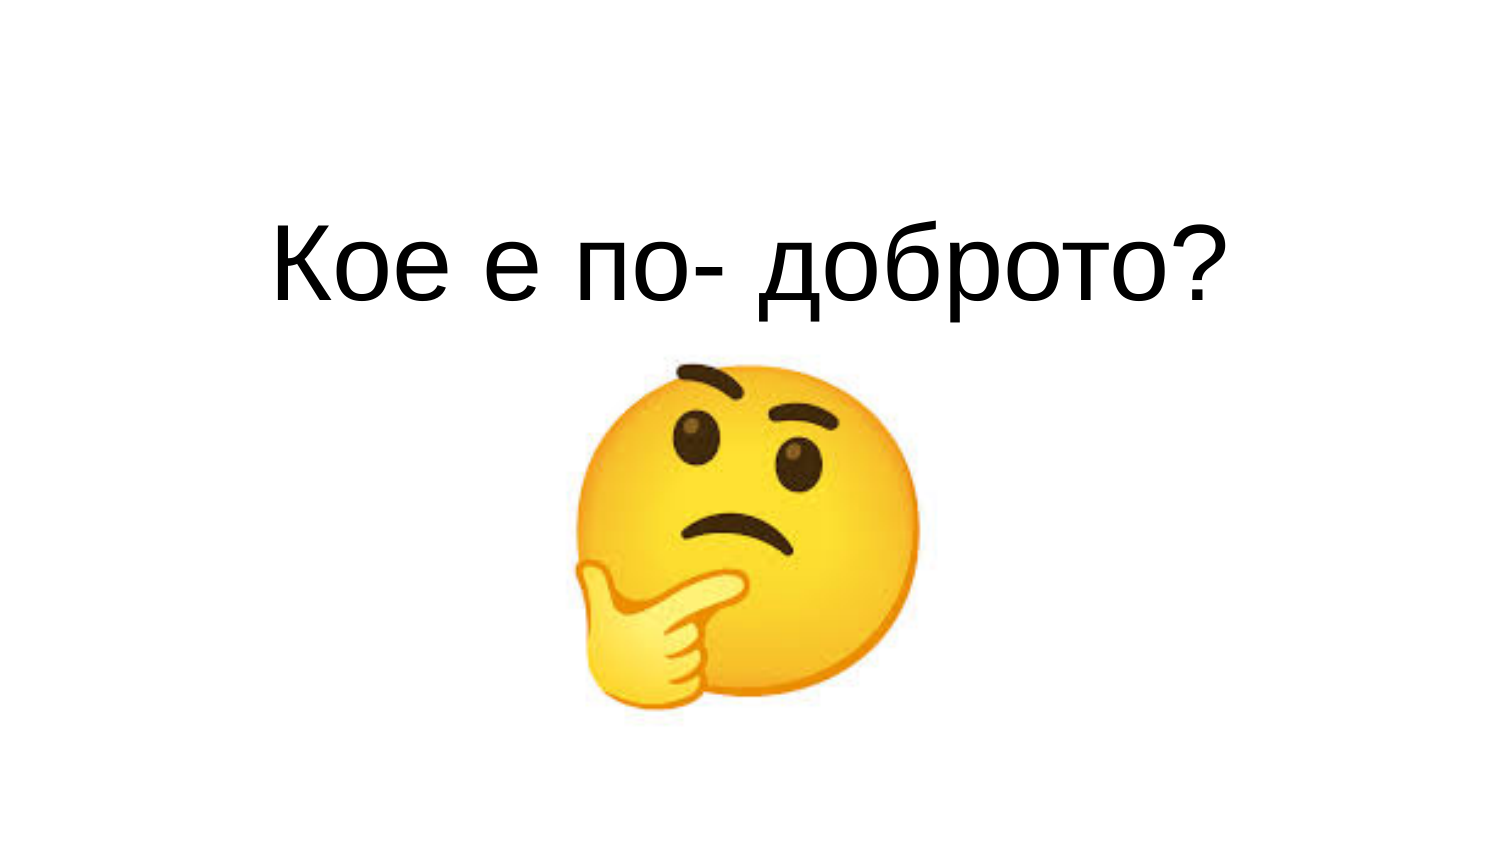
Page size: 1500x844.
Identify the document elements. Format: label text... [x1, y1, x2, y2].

title Кое е по- доброто? [51, 0, 1449, 337]
picture [371, 336, 1129, 735]
